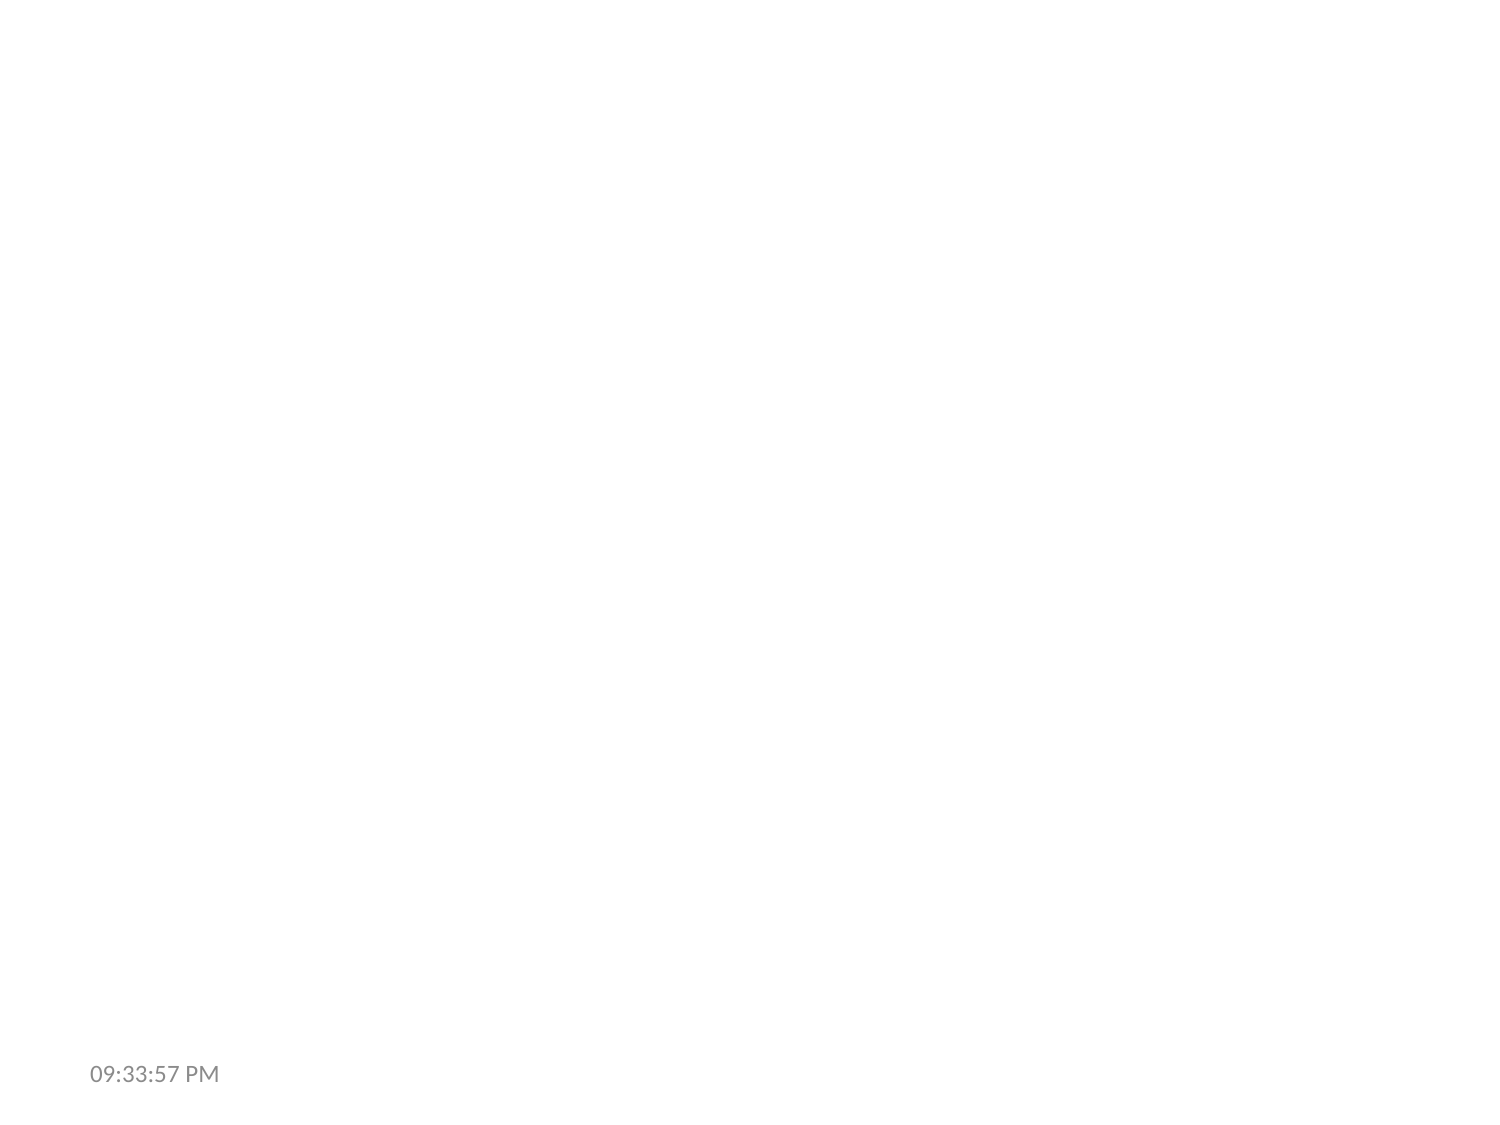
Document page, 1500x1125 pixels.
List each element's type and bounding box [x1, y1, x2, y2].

slide_number [75, 1042, 425, 1103]
